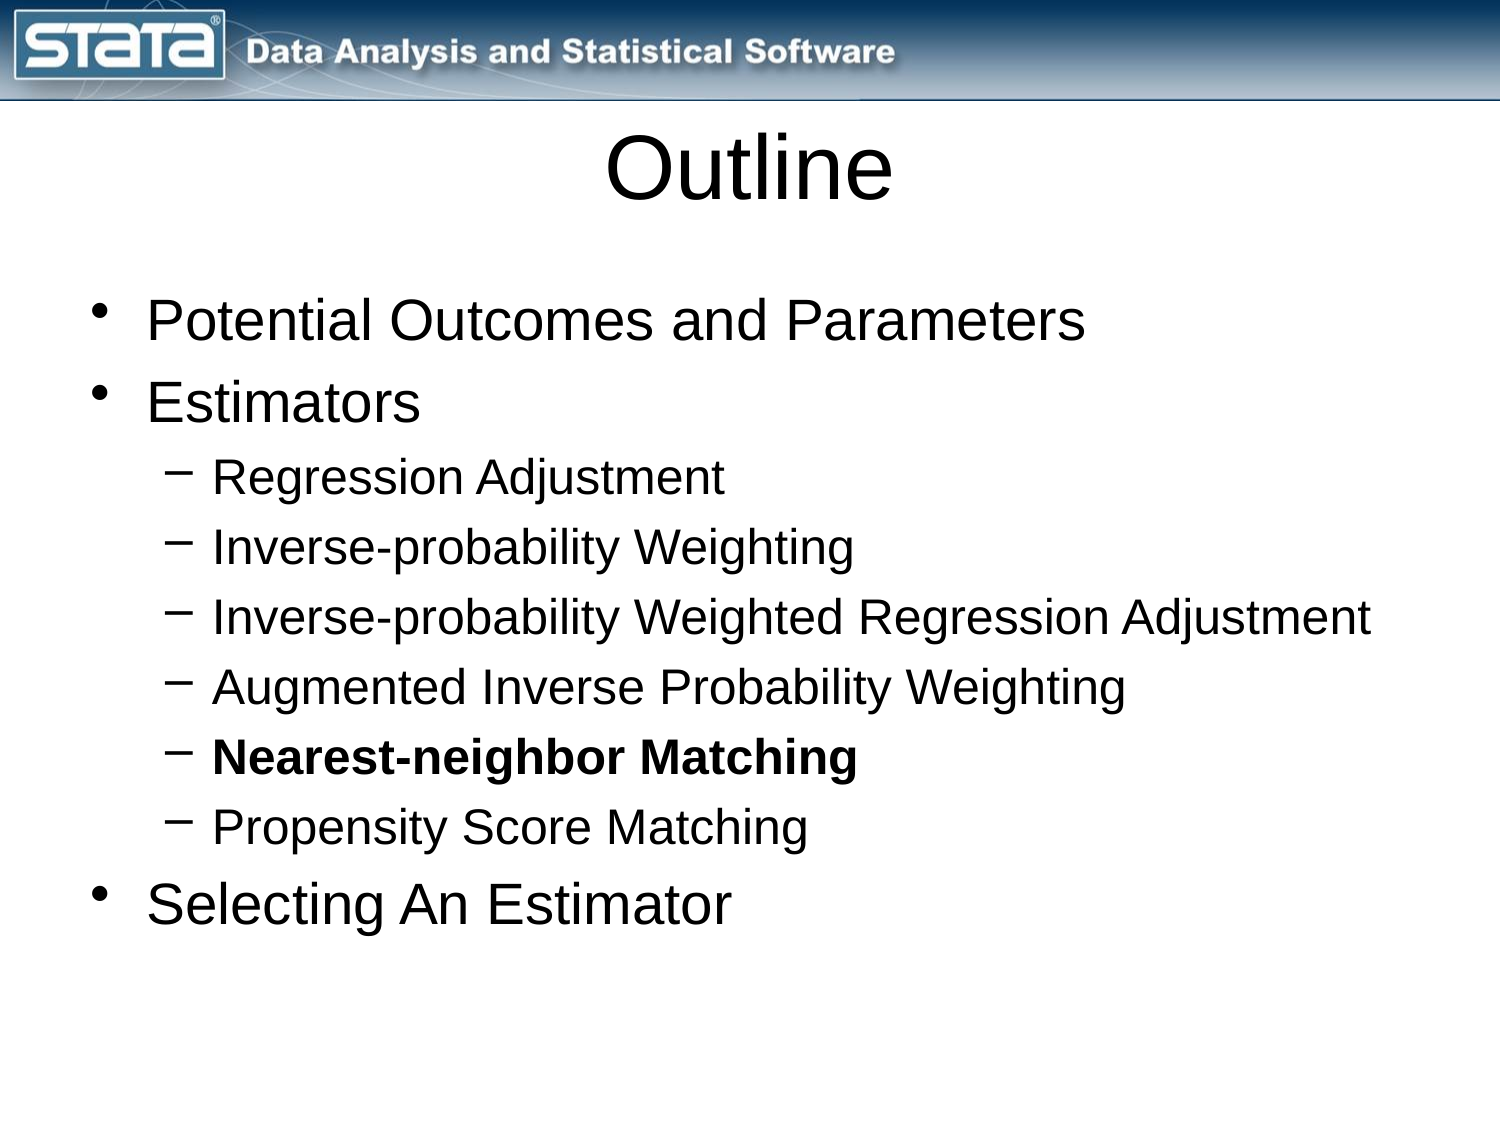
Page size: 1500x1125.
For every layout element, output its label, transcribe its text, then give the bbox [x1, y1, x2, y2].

title Outline [0, 108, 1500, 225]
list Potential Outcomes and Parameters Estimators Regression Adjustment Inverse-probability Weighting Inverse-probability Weighted Regression Adjustment Augmented Inverse Probability Weighting Nearest-neighbor Matching Propensity Score Matching Selecting An Estimator [75, 275, 1425, 1063]
picture [0, 0, 1500, 102]
